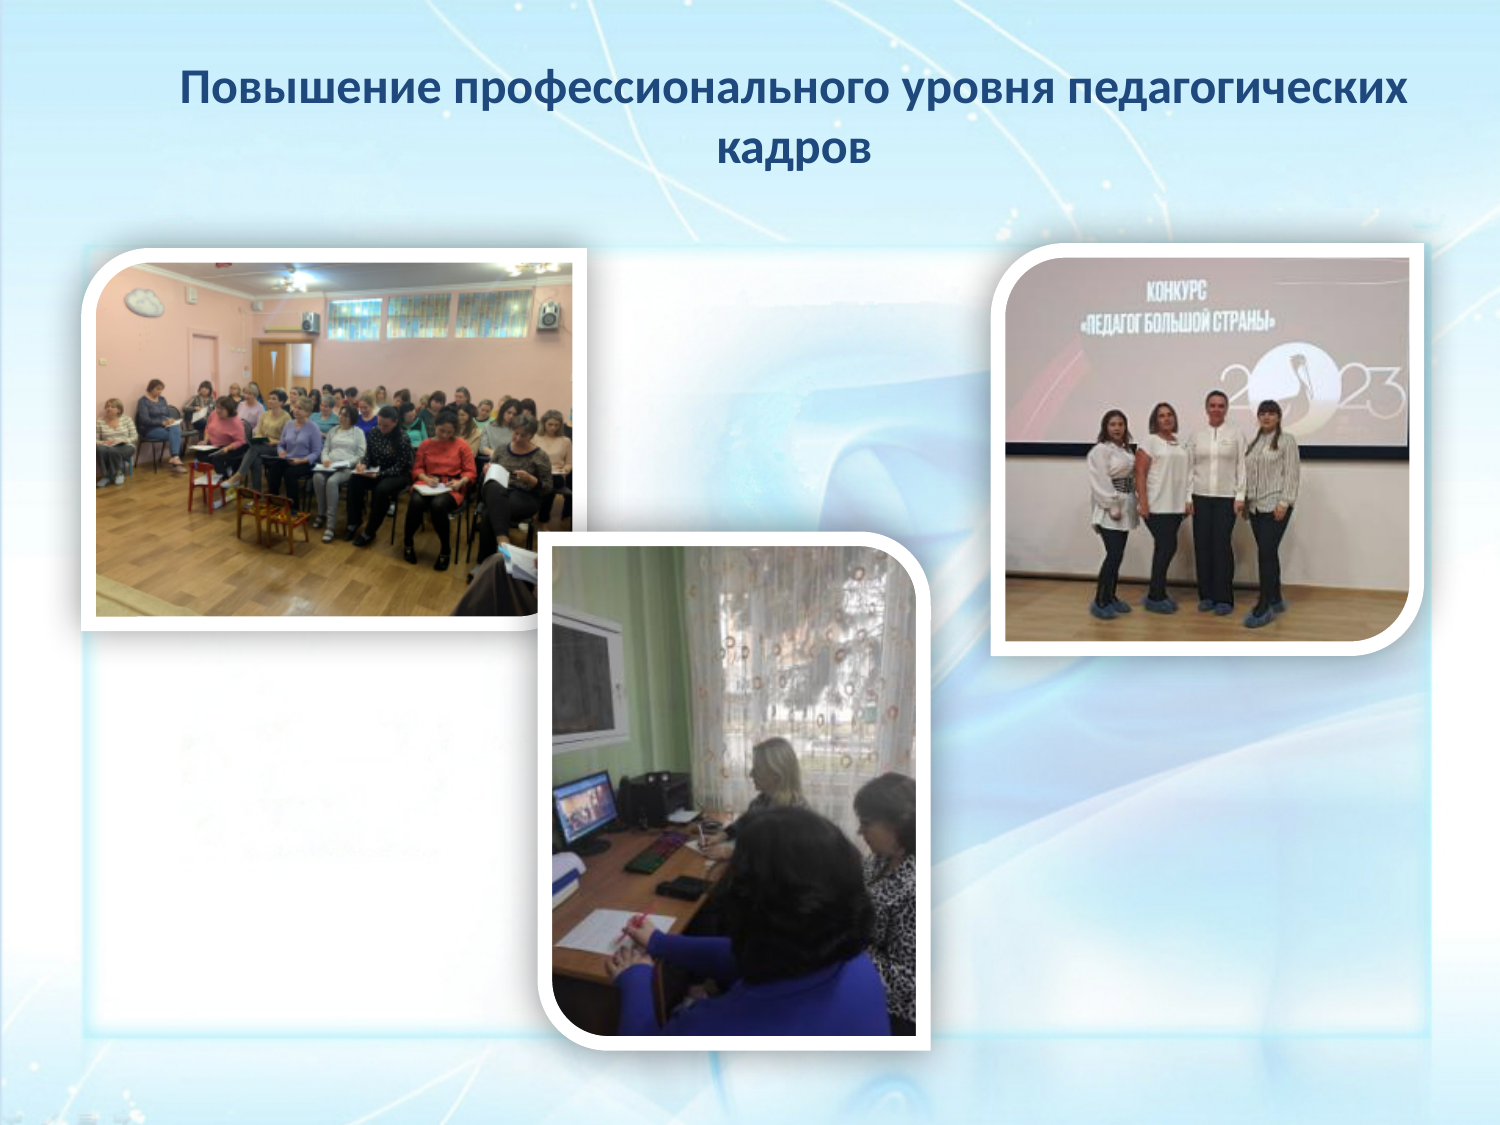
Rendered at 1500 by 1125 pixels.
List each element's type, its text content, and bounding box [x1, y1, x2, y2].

picture [0, 0, 1500, 1125]
text_box Повышение профессионального уровня педагогических кадров [88, 42, 1500, 185]
